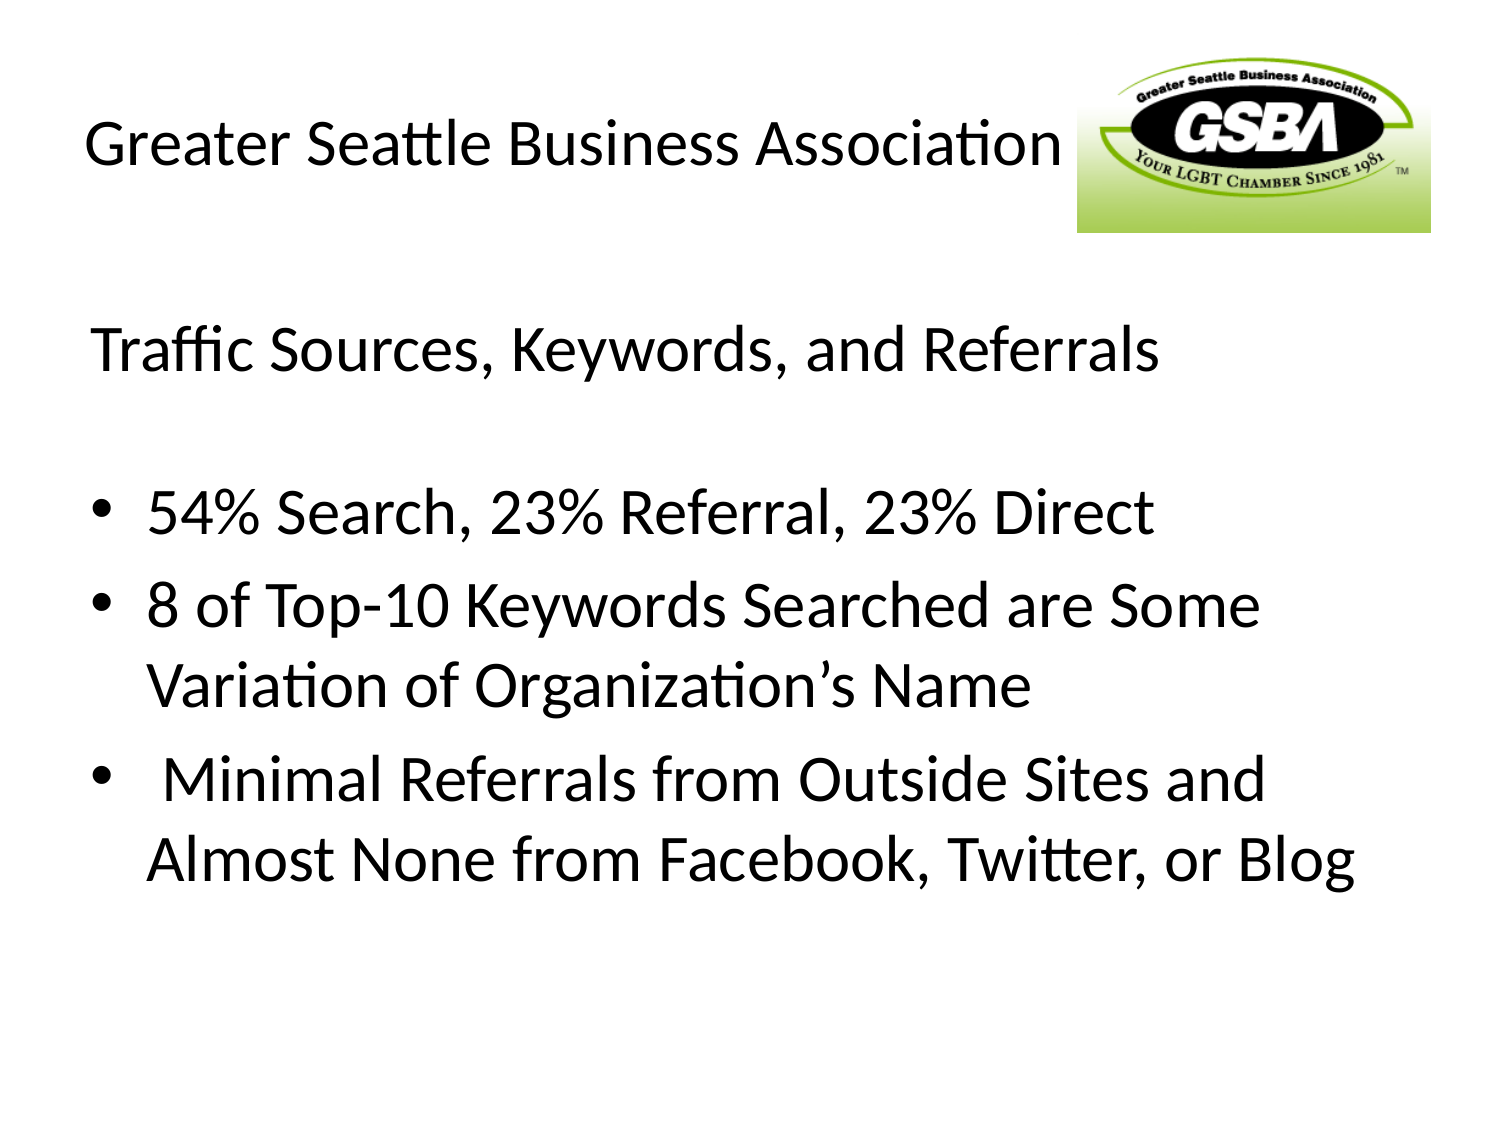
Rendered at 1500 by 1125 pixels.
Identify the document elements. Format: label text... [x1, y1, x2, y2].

picture [1077, 32, 1431, 233]
title Greater Seattle Business Association [69, 45, 1072, 233]
list Traffic Sources, Keywords, and Referrals 54% Search, 23% Referral, 23% Direct 8 of Top-10 Keywords Searched are Some Variation of Organization’s Name Minimal Referrals from Outside Sites and Almost None from Facebook, Twitter, or Blog [75, 296, 1425, 1027]
